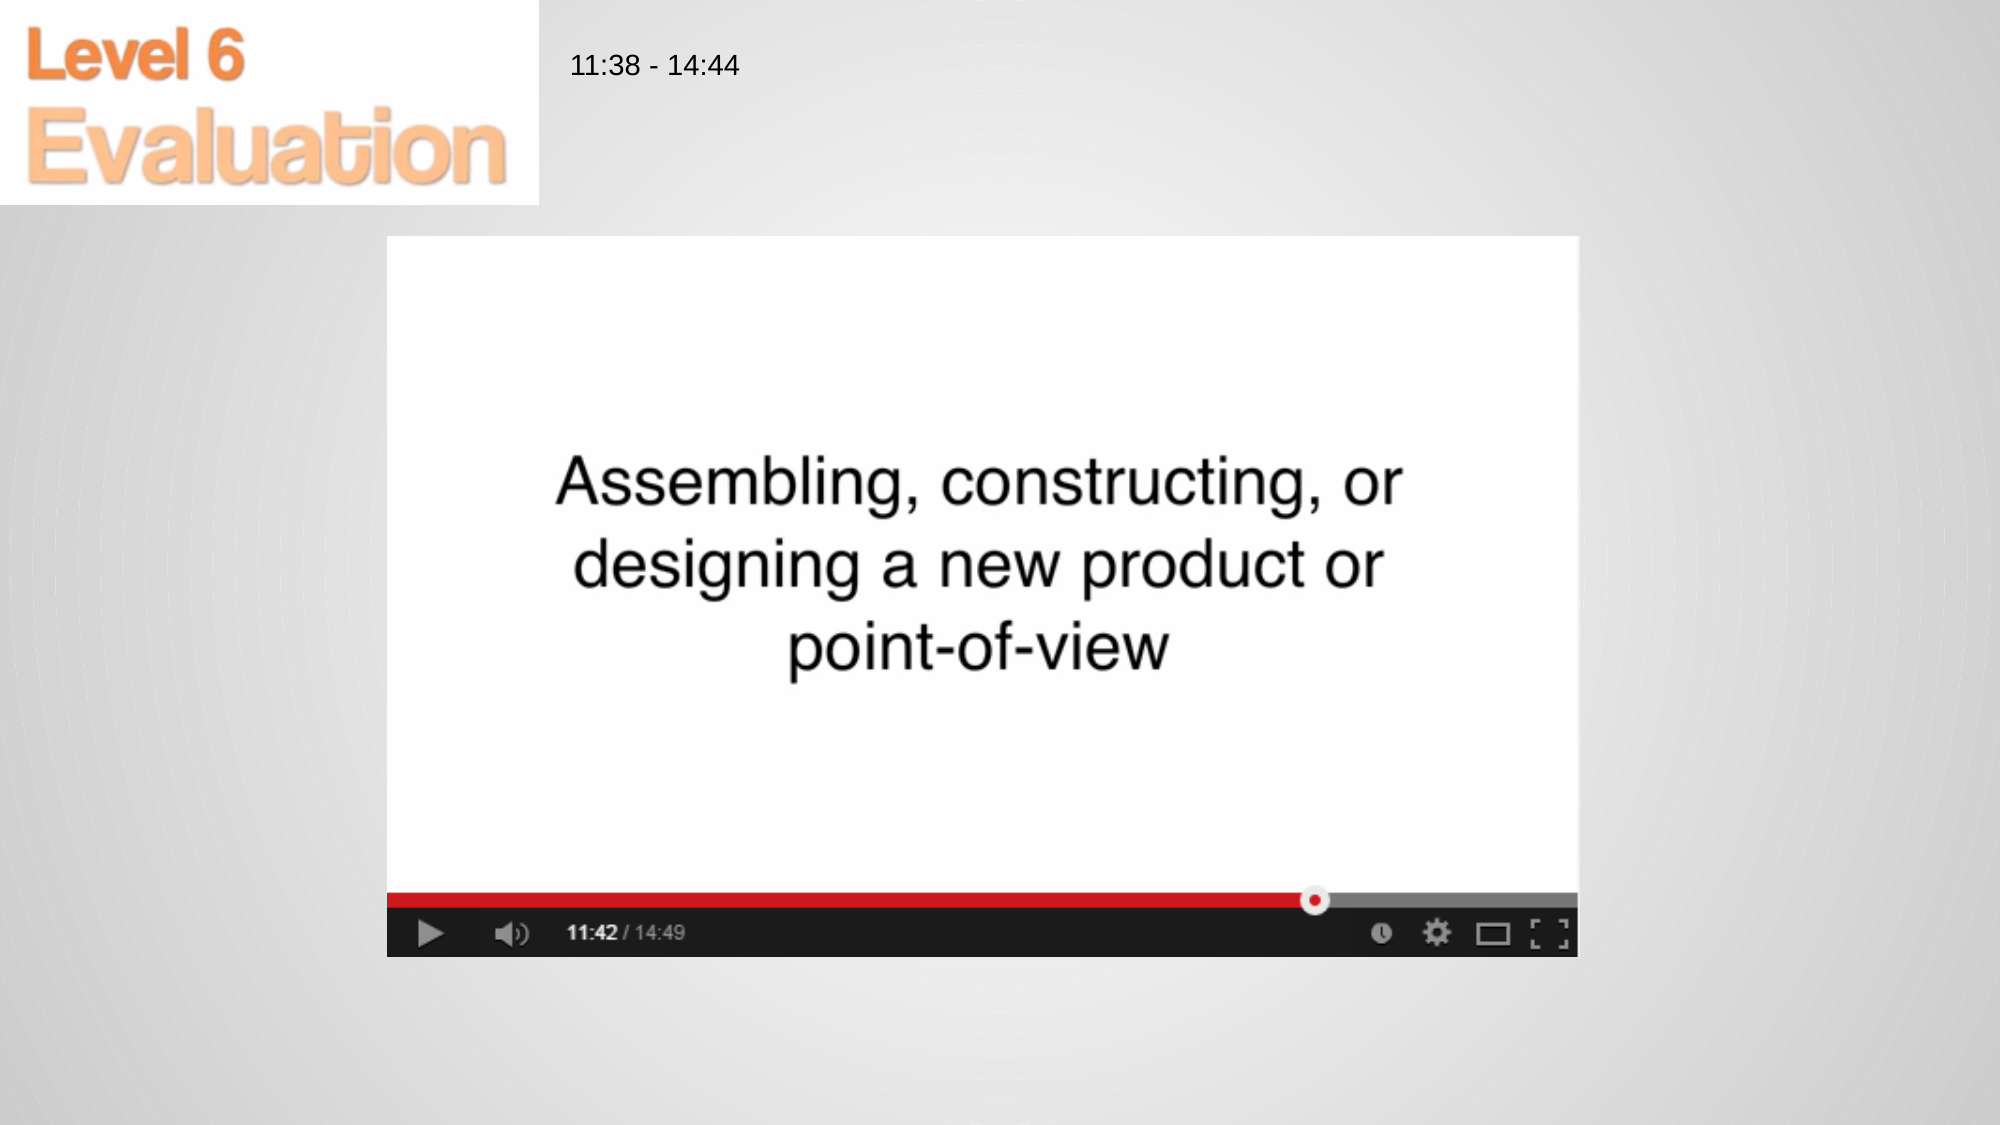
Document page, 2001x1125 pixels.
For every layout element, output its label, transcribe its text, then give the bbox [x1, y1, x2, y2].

picture [0, 0, 540, 205]
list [387, 236, 1581, 957]
text_box 11:38 - 14:44 [554, 30, 1780, 174]
